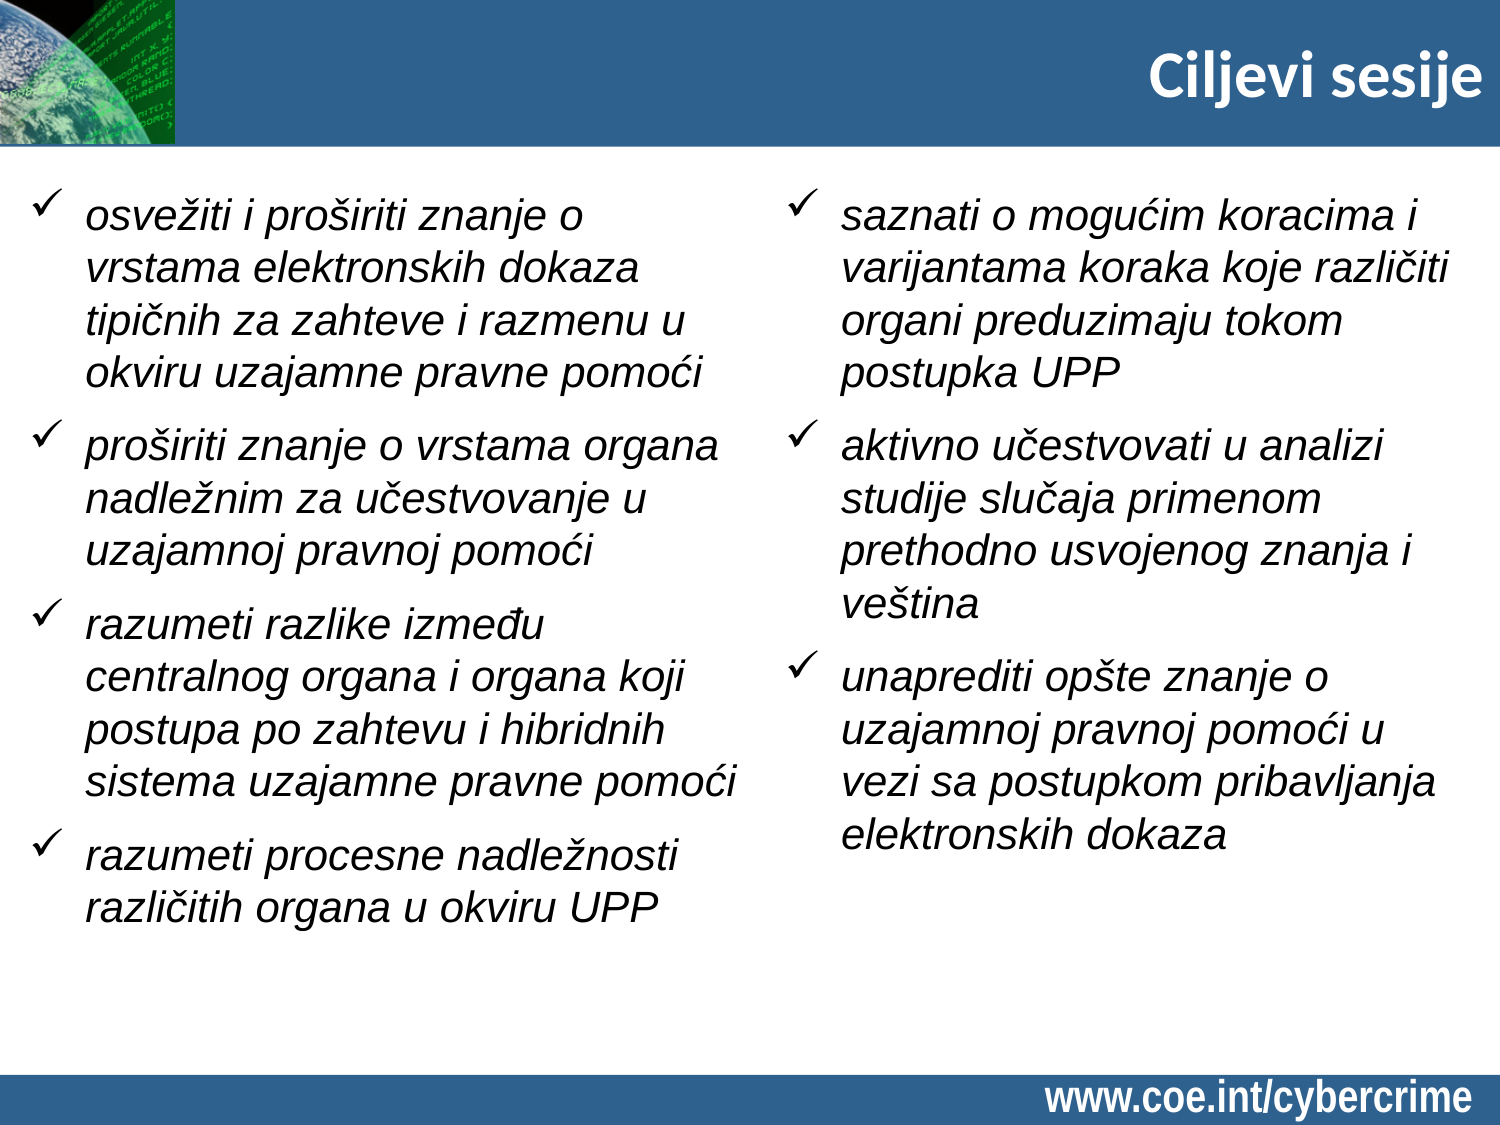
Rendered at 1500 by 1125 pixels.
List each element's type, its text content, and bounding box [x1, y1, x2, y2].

text_box osvežiti i proširiti znanje o vrstama elektronskih dokaza tipičnih za zahteve i razmenu u okviru uzajamne pravne pomoći proširiti znanje o vrstama organa nadležnim za učestvovanje u uzajamnoj pravnoj pomoći razumeti razlike između centralnog organa i organa koji postupa po zahtevu i hibridnih sistema uzajamne pravne pomoći razumeti procesne nadležnosti različitih organa u okviru UPP [14, 178, 765, 939]
text_box www.coe.int/cybercrime [1030, 1059, 1500, 1125]
text_box Ciljevi sesije [177, 0, 1500, 149]
text_box [0, 1073, 1030, 1125]
picture [0, 0, 175, 144]
text_box saznati o mogućim koracima i varijantama koraka koje različiti organi preduzimaju tokom postupka UPP aktivno učestvovati u analizi studije slučaja primenom prethodno usvojenog znanja i veština unaprediti opšte znanje o uzajamnoj pravnoj pomoći u vezi sa postupkom pribavljanja elektronskih dokaza [770, 178, 1480, 921]
